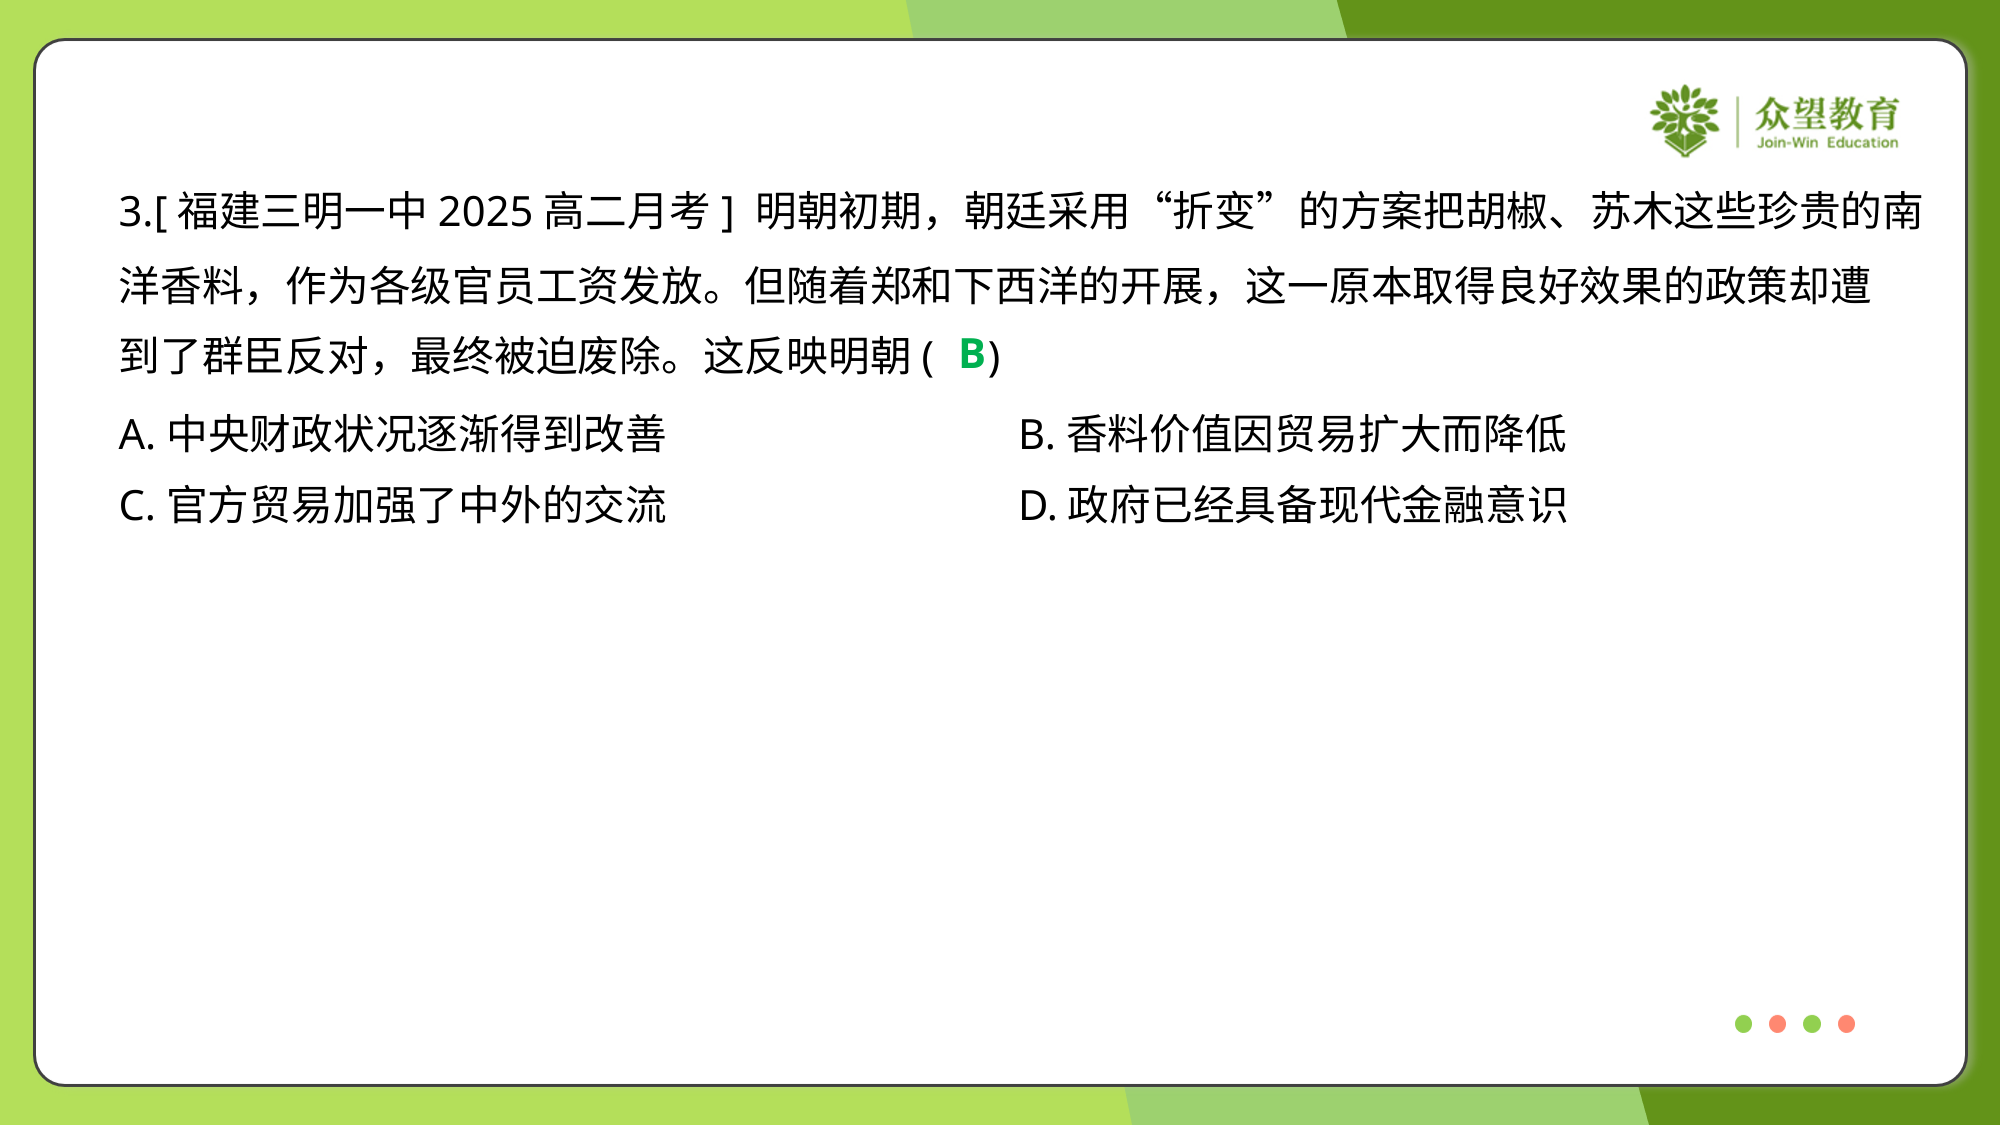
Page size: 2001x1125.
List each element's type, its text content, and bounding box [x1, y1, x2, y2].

text_box A.中央财政状况逐渐得到改善 B.香料价值因贸易扩大而降低 C.官方贸易加强了中外的交流 D.政府已经具备现代金融意识 [118, 382, 1883, 522]
picture [0, 0, 2000, 1125]
text_box B [942, 306, 1002, 371]
text_box 3.[福建三明一中2025高二月考] 明朝初期，朝廷采用“折变”的方案把胡椒、苏木这些珍贵的南 洋香料，作为各级官员工资发放。但随着郑和下西洋的开展，这一原本取得良好效果的政策却遭 到了群臣反对，最终被迫废除。这反映明朝( ) [118, 159, 1883, 373]
